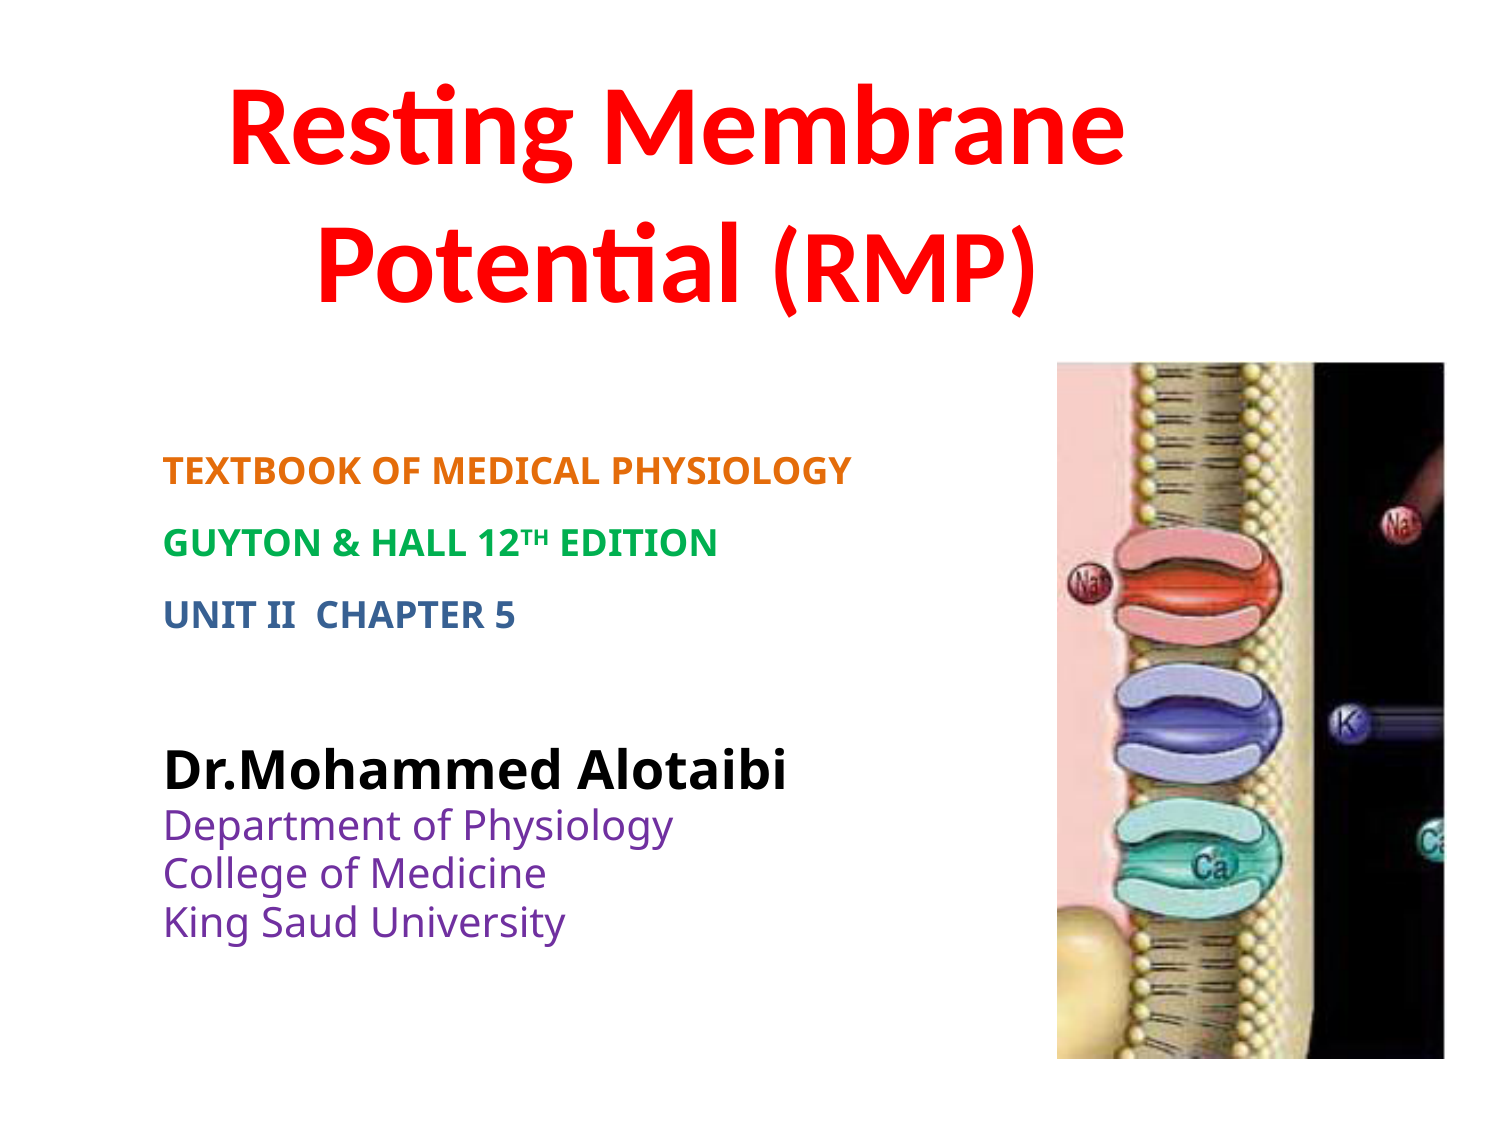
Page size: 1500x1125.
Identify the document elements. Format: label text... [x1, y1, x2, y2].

picture [1056, 361, 1448, 1059]
text_box TEXTBOOK OF MEDICAL PHYSIOLOGY GUYTON & HALL 12TH EDITION UNIT II CHAPTER 5 [147, 448, 928, 643]
text_box Resting Membrane Potential (RMP) [171, 42, 1184, 333]
subtitle Dr.Mohammed Alotaibi Department of Physiology College of Medicine King Saud University [147, 727, 951, 1012]
